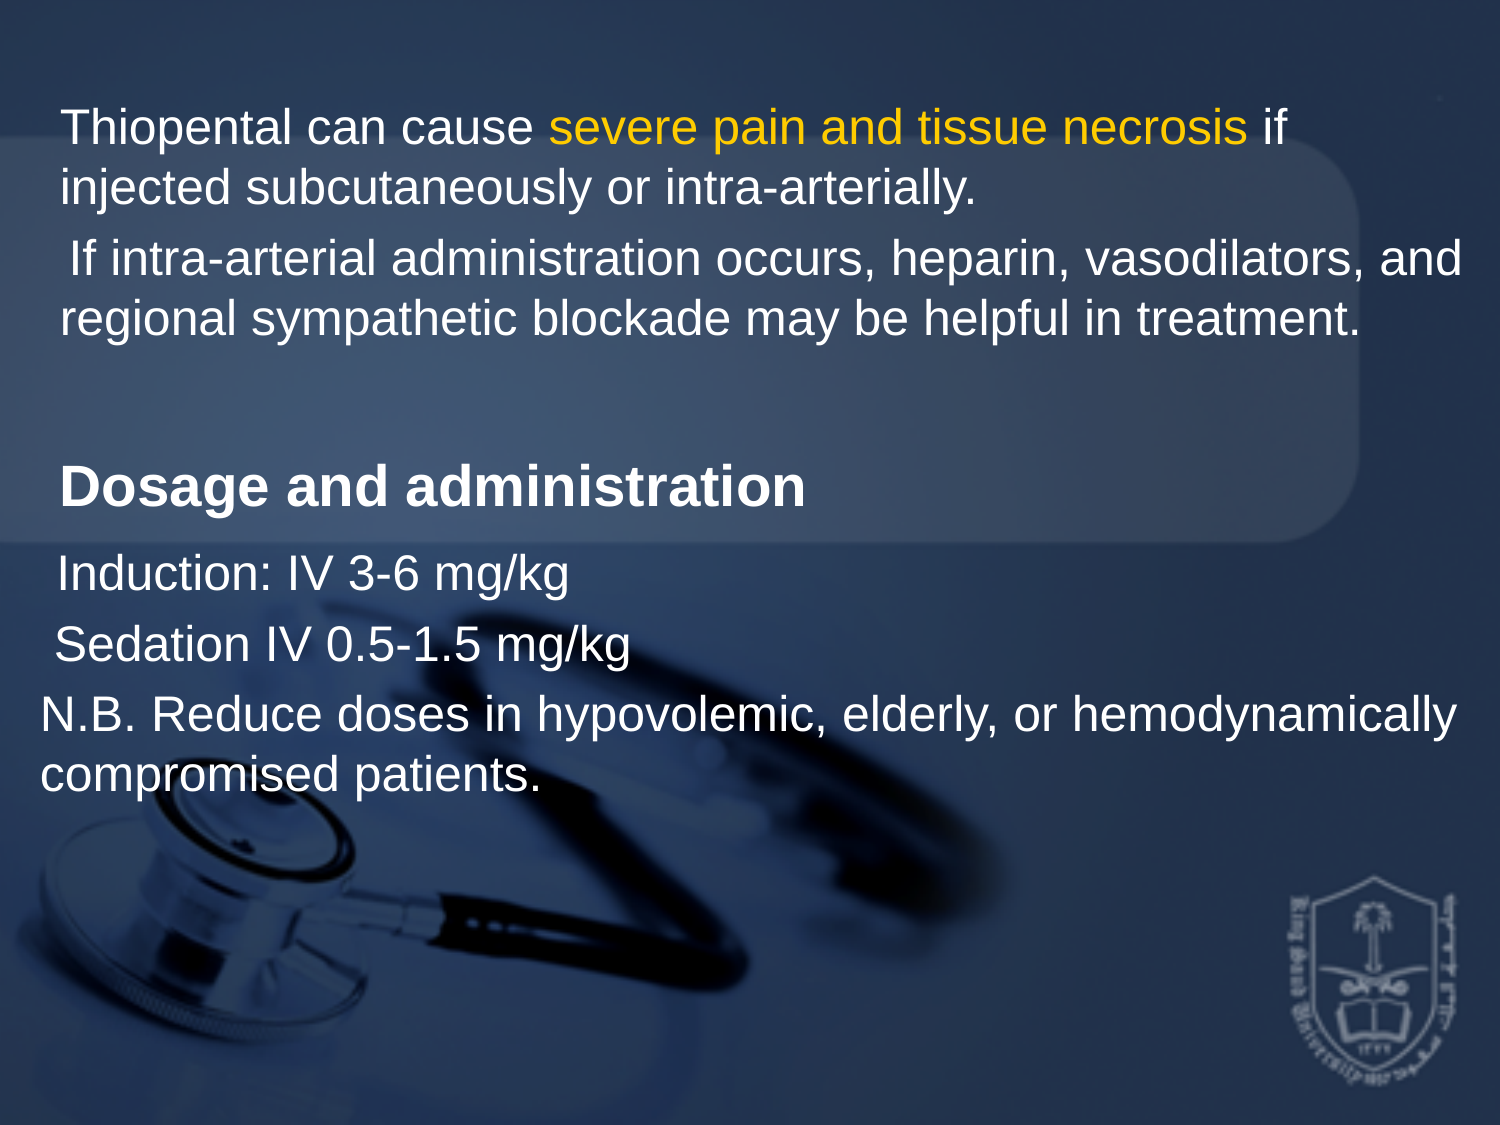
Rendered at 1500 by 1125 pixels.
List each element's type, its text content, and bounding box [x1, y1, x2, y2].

picture [0, 0, 1500, 1125]
list Thiopental can cause severe pain and tissue necrosis if injected subcutaneously or intra-arterially. If intra-arterial administration occurs, heparin, vasodilators, and regional sympathetic blockade may be helpful in treatment. Dosage and administration Induction: IV 3-6 mg/kg Sedation IV 0.5-1.5 mg/kg N.B. Reduce doses in hypovolemic, elderly, or hemodynamically compromised patients. [24, 87, 1488, 1125]
